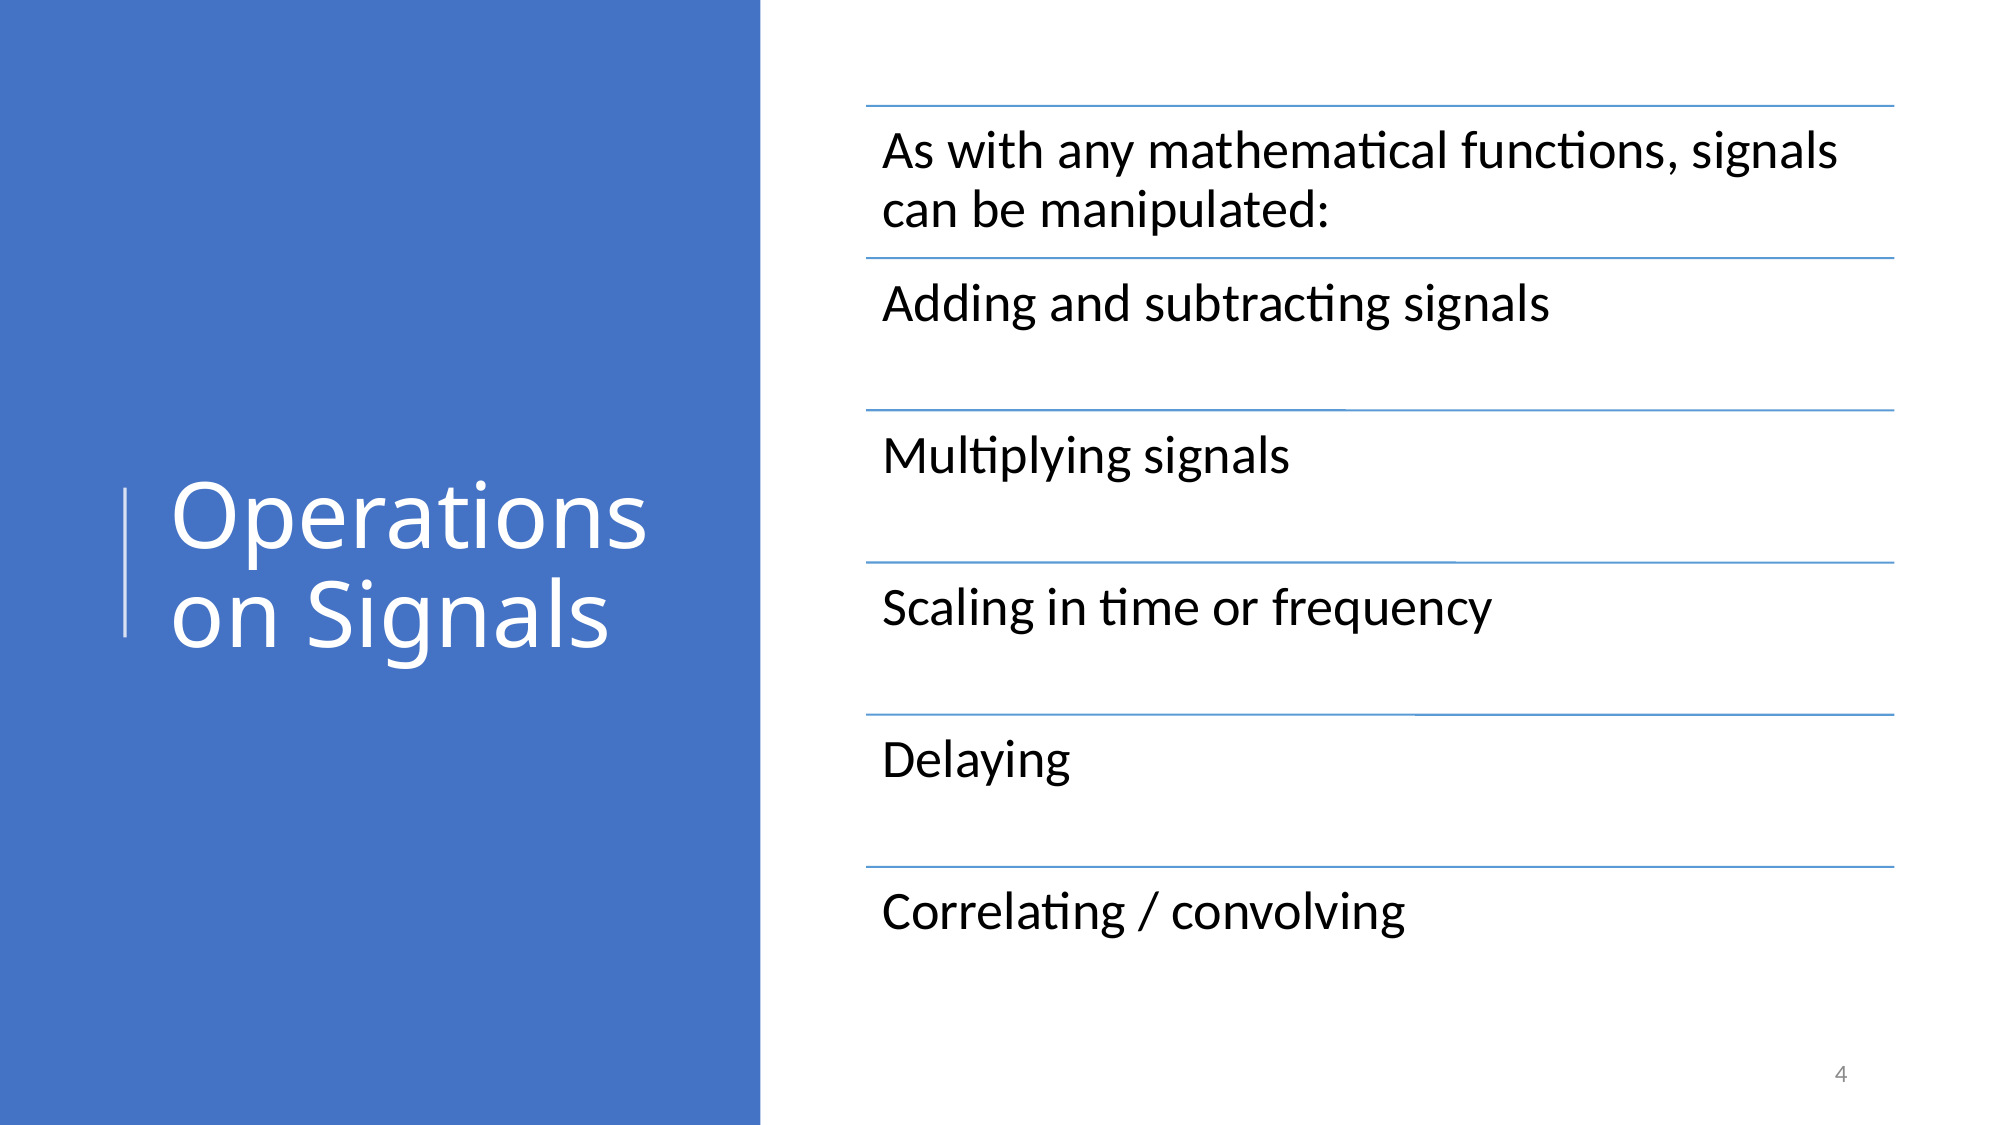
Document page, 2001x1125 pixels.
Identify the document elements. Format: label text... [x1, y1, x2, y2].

slide_number 4 [1412, 1042, 1863, 1103]
title Operations on Signals [154, 116, 708, 1020]
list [866, 105, 1895, 1020]
text_box [0, 0, 761, 1125]
